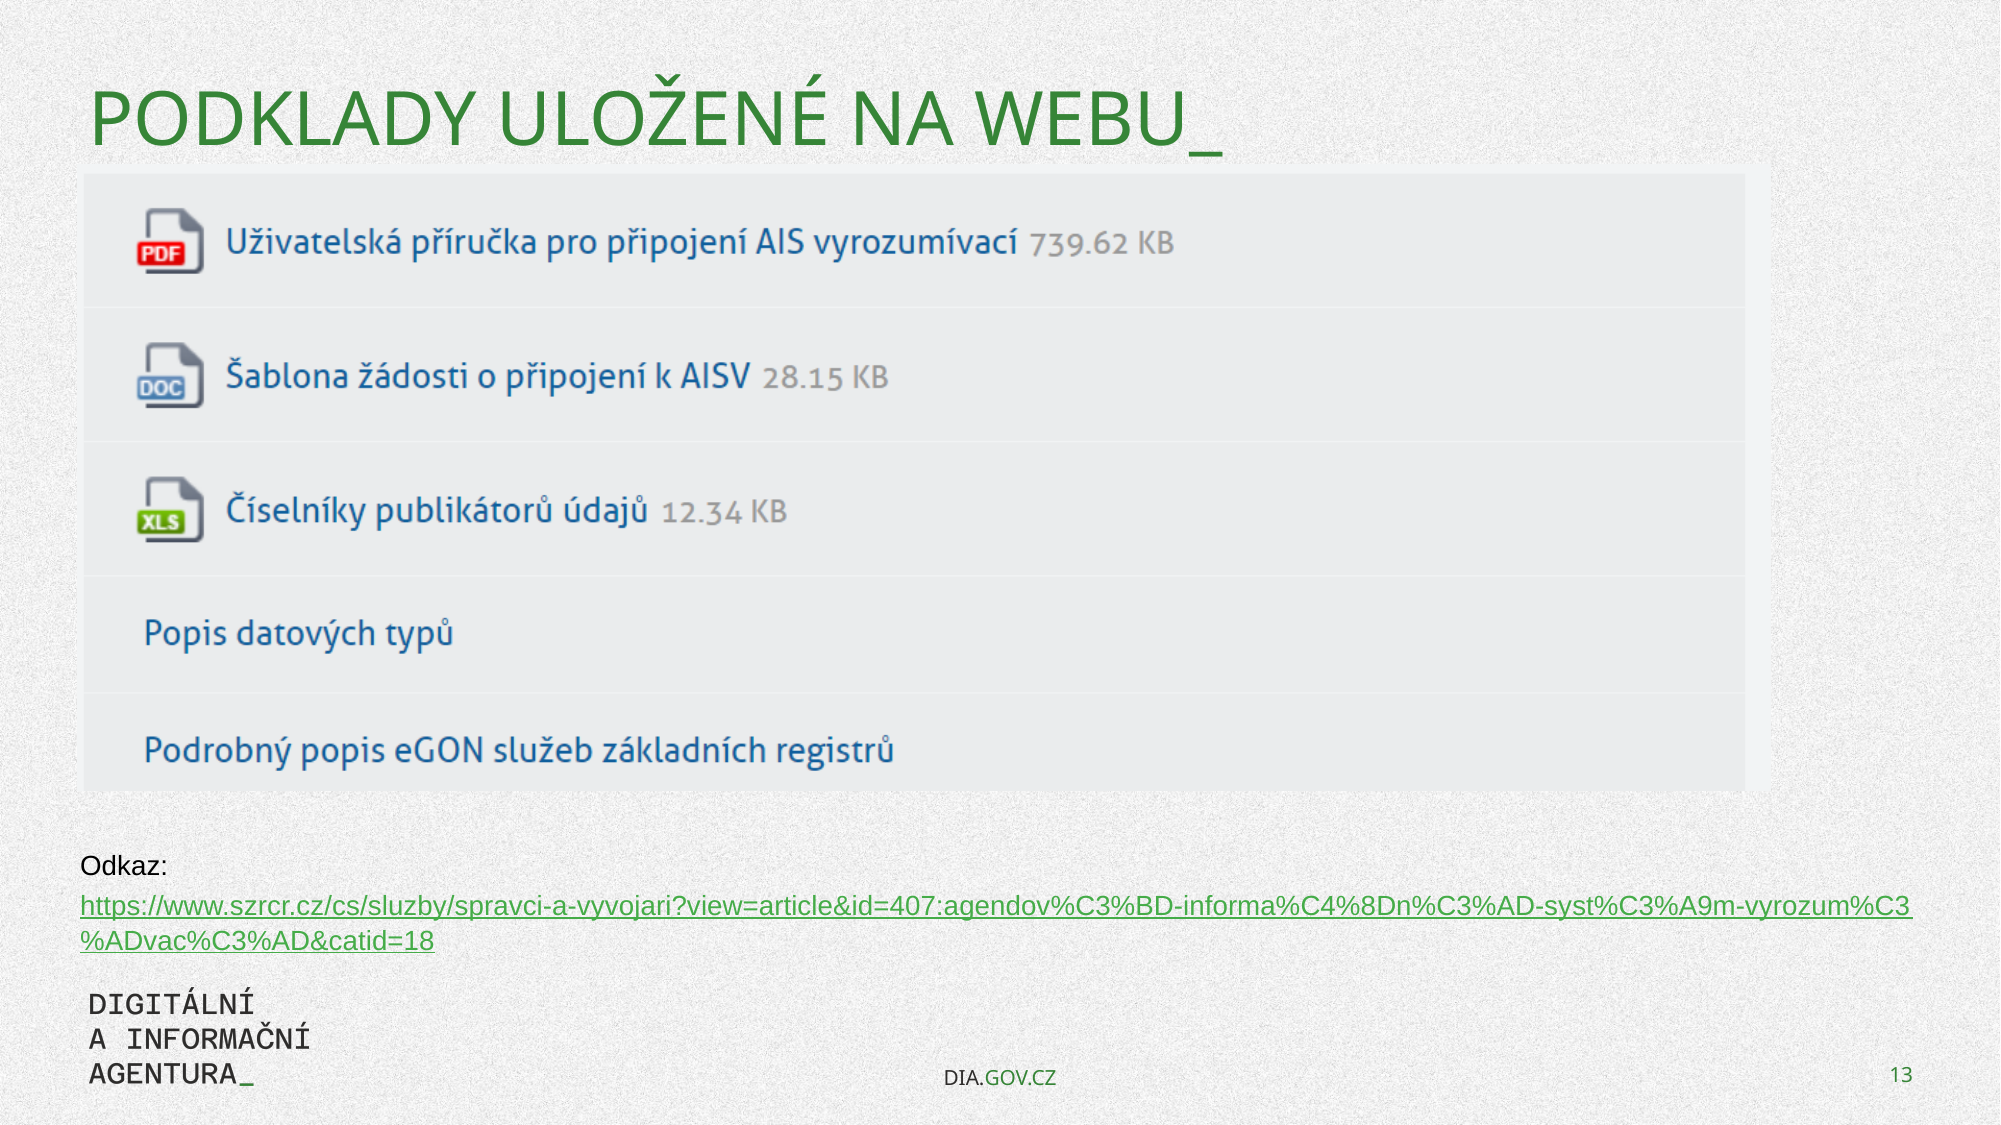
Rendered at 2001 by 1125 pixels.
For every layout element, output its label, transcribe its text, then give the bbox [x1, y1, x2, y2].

footer DIA.GOV.CZ [558, 1037, 1442, 1098]
slide_number 13 [1612, 1037, 1928, 1098]
text_box Odkaz: https://www.szrcr.cz/cs/sluzby/spravci-a-vyvojari?view=article&id=407:agendov%C3%BD-informa%C4%8Dn%C3%AD-syst%C3%A9m-vyrozum%C3%ADvac%C3%AD&catid=18 [80, 841, 1920, 961]
title Podklady uložené na webu_ [88, 70, 1912, 284]
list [76, 163, 1771, 792]
picture [0, 0, 2001, 1125]
